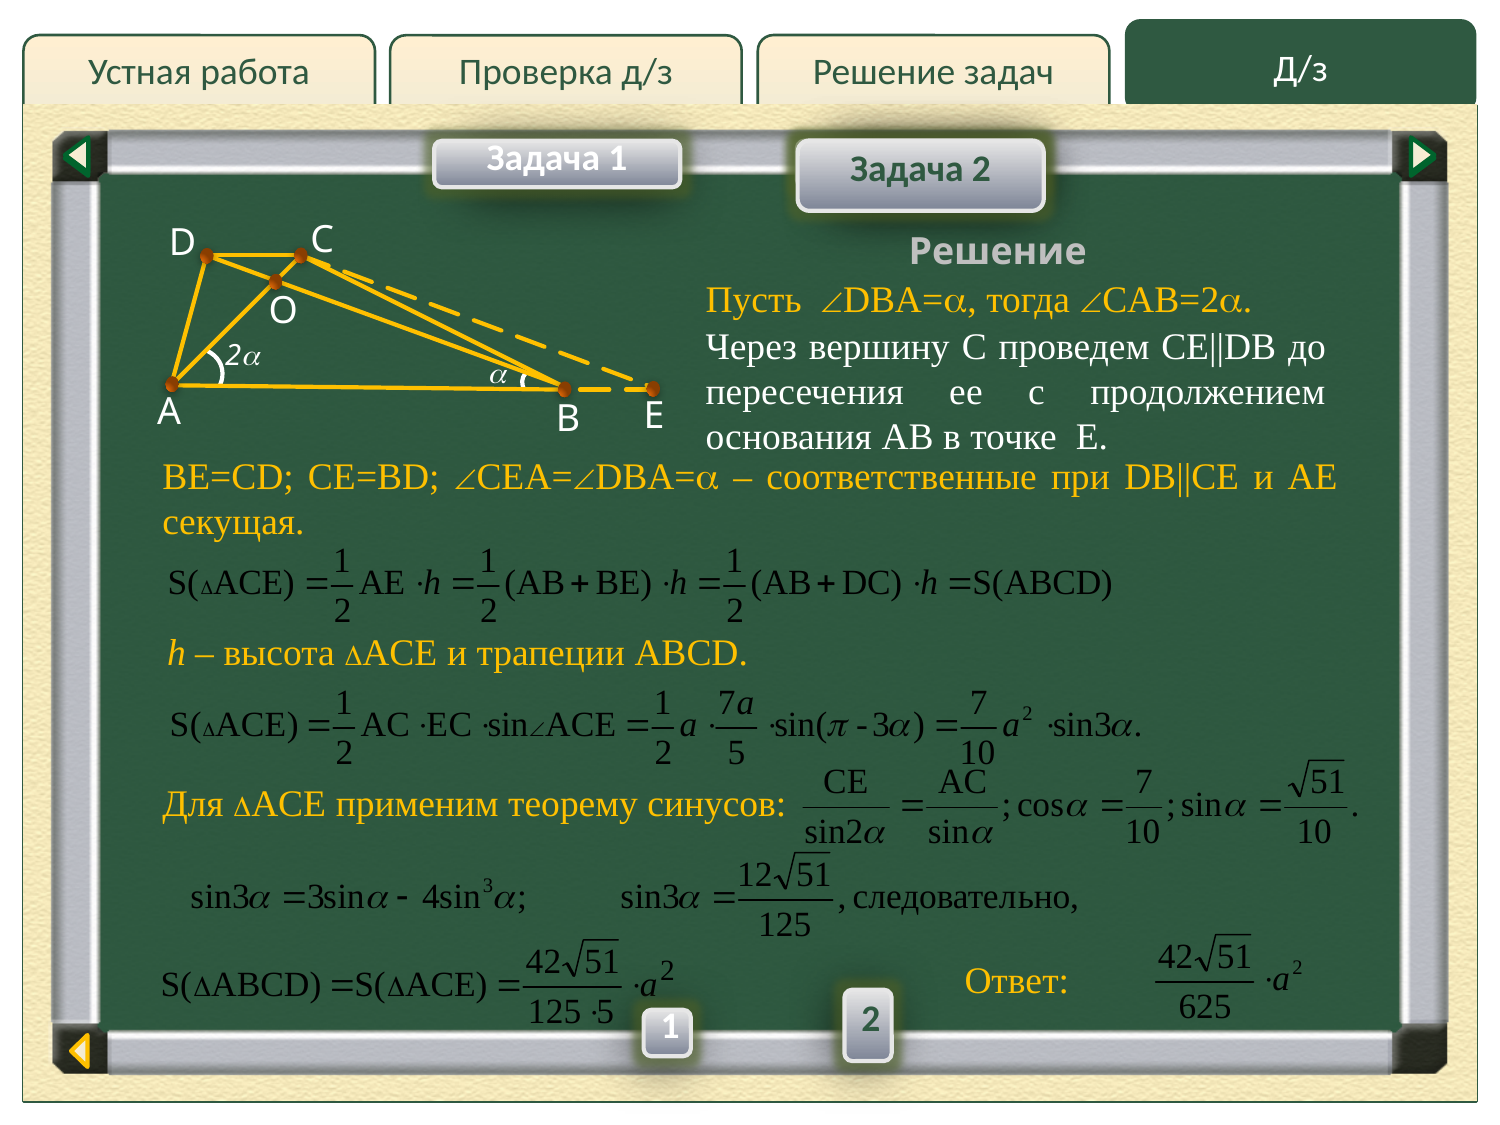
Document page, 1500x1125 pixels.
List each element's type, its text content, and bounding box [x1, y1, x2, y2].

text_box Проверка д/з [387, 33, 744, 101]
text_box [163, 538, 1120, 631]
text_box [170, 254, 204, 383]
text_box Д/з [1122, 16, 1479, 103]
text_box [206, 254, 562, 386]
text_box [170, 384, 204, 391]
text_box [185, 843, 1095, 945]
picture [22, 104, 1477, 1102]
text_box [796, 750, 1364, 853]
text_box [156, 930, 682, 1032]
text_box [563, 254, 656, 389]
text_box Устная работа [21, 32, 378, 102]
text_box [165, 680, 1148, 773]
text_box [1149, 925, 1310, 1027]
text_box Решение задач [755, 32, 1112, 101]
